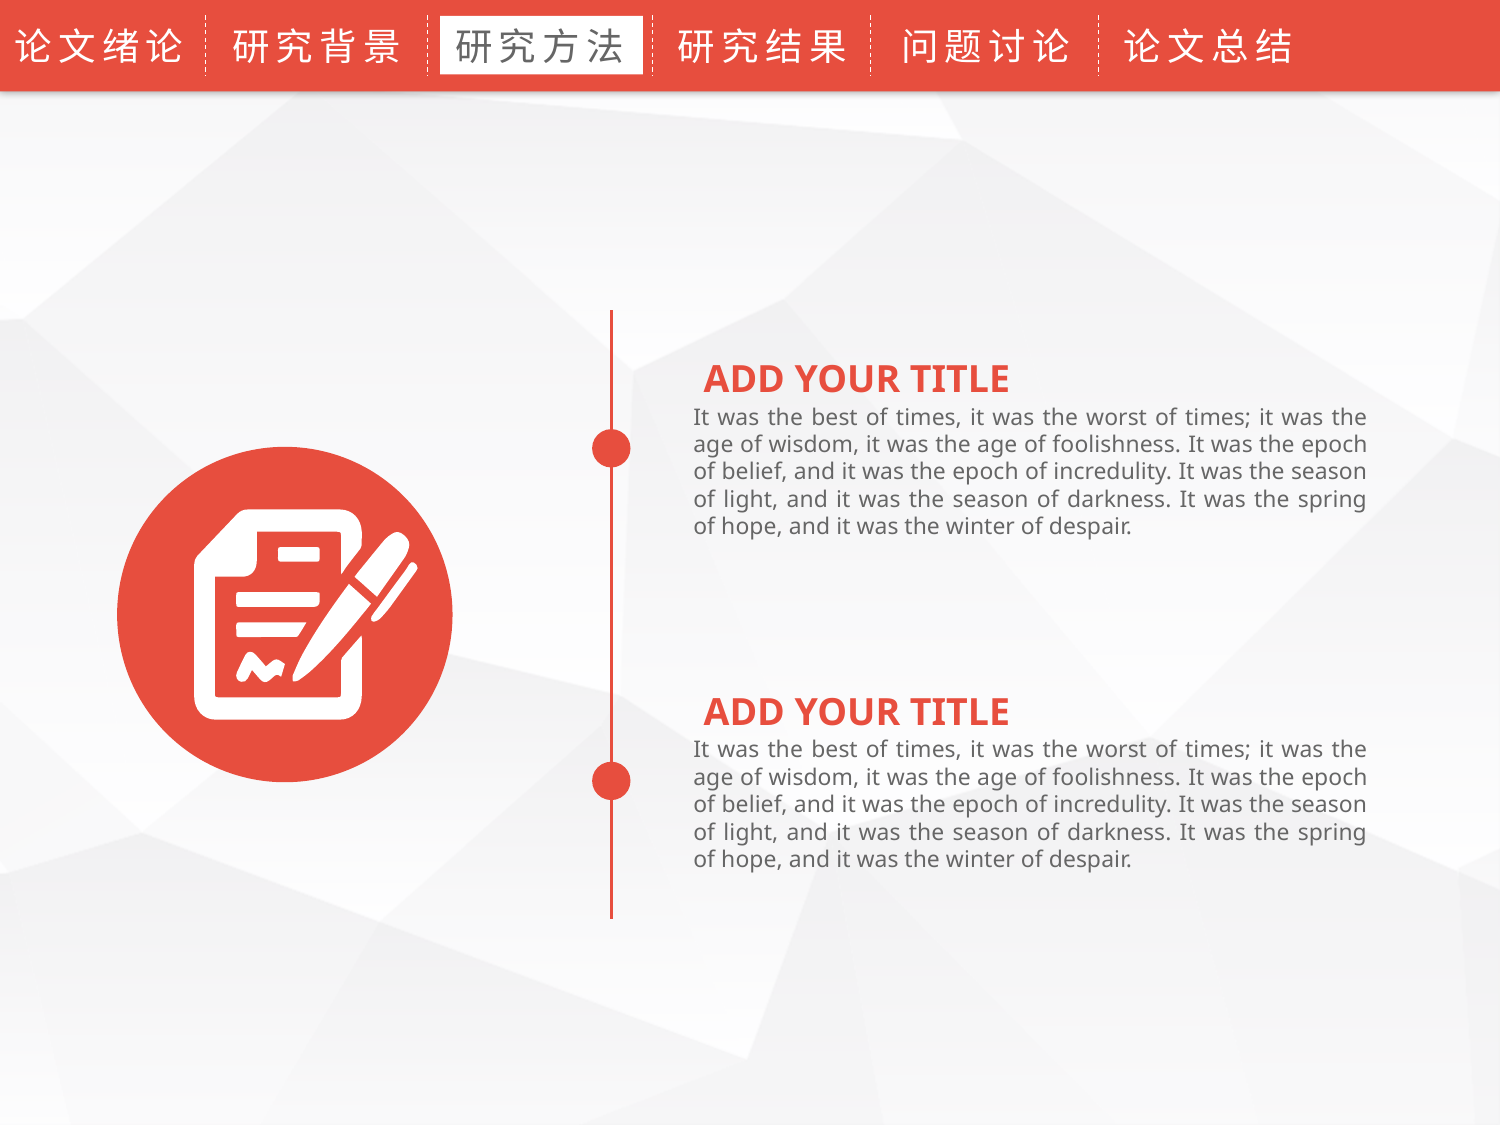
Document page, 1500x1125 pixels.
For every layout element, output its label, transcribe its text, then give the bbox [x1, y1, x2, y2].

text_box 研究背景 [213, 15, 420, 76]
text_box 问题讨论 [886, 15, 1098, 76]
text_box [418, 510, 454, 719]
text_box 研究方法 [440, 15, 652, 76]
text_box 论文绪论 [0, 15, 211, 76]
text_box It was the best of times, it was the worst of times; it was the age of wisdom, it was the age of foolishness. It was the epoch of belief, and it was the epoch of incredulity. It was the season of light, and it was the season of darkness. It was the spring of hope, and it was the winter of despair. [678, 727, 1383, 880]
text_box ADD YOUR TITLE [678, 680, 1035, 740]
text_box ADD YOUR TITLE [678, 347, 1035, 408]
text_box 研究结果 [663, 15, 870, 76]
text_box [0, 0, 1500, 92]
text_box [194, 509, 418, 720]
text_box It was the best of times, it was the worst of times; it was the age of wisdom, it was the age of foolishness. It was the epoch of belief, and it was the epoch of incredulity. It was the season of light, and it was the season of darkness. It was the spring of hope, and it was the winter of despair. [678, 394, 1383, 547]
text_box [116, 445, 417, 784]
picture [0, 92, 1500, 1125]
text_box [593, 310, 630, 919]
text_box 论文总结 [1109, 15, 1322, 76]
text_box 研究结果 [871, 15, 876, 76]
